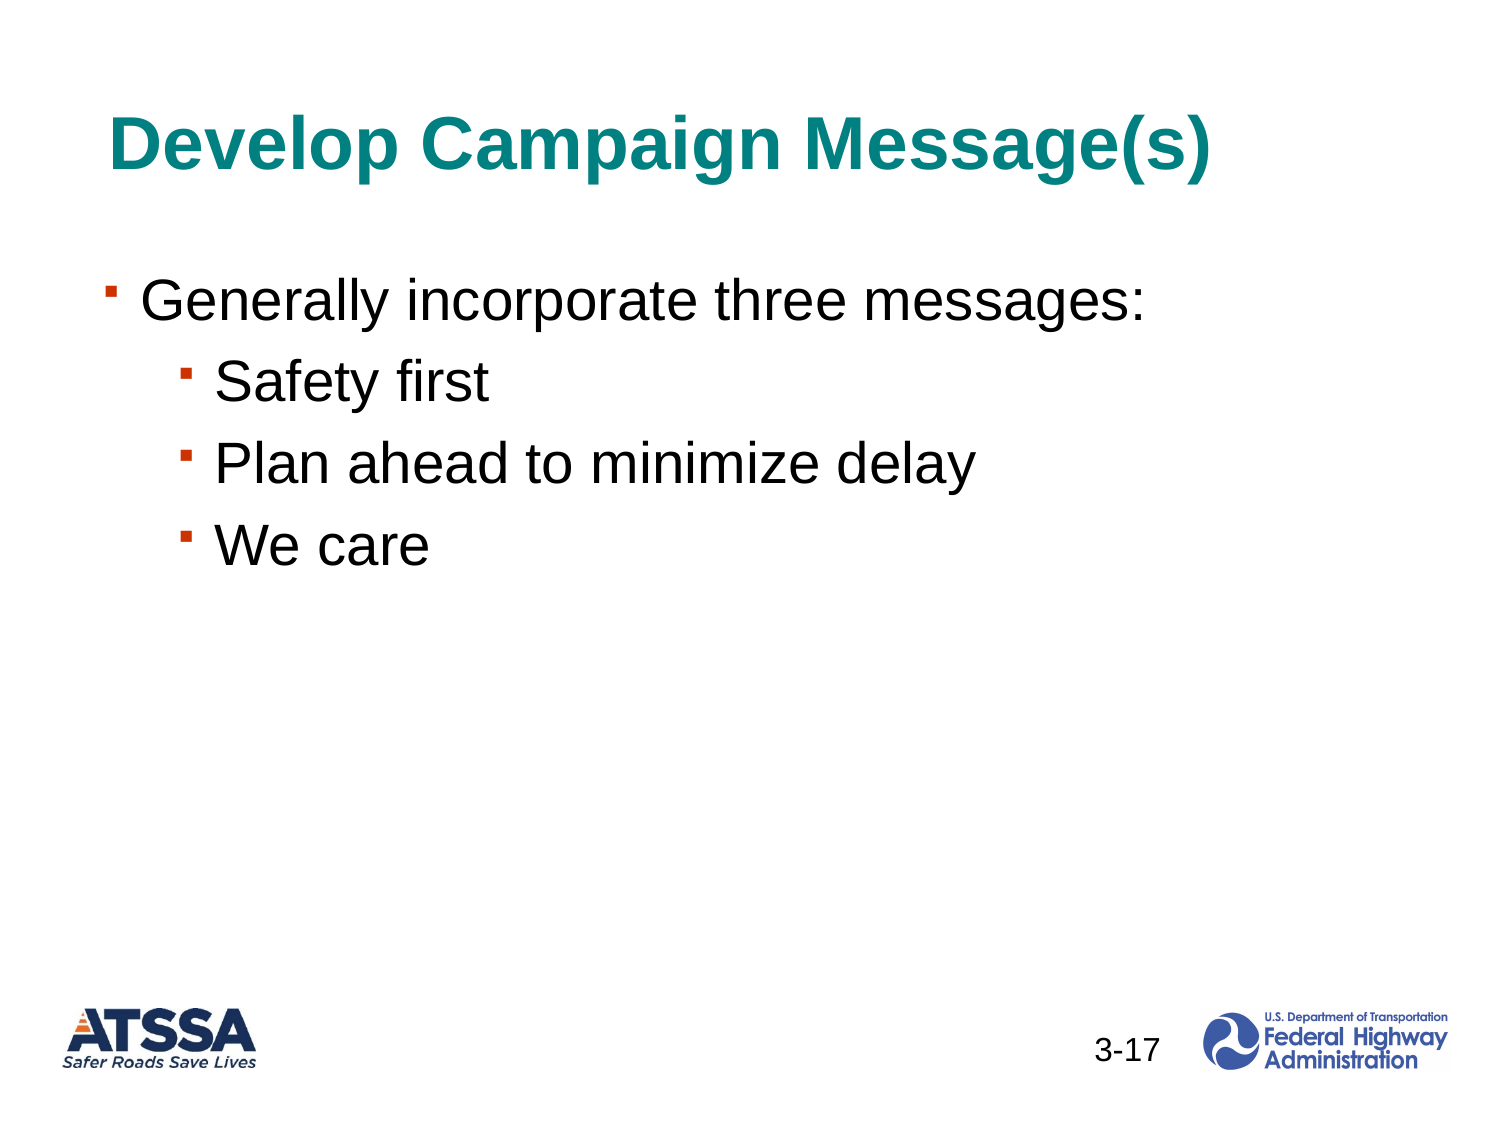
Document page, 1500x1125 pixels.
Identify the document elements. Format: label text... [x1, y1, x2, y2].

picture [1200, 1008, 1450, 1072]
title Develop Campaign Message(s) [93, 30, 1500, 248]
picture [62, 1008, 256, 1068]
list Generally incorporate three messages: Safety first Plan ahead to minimize delay We care [87, 254, 1413, 967]
